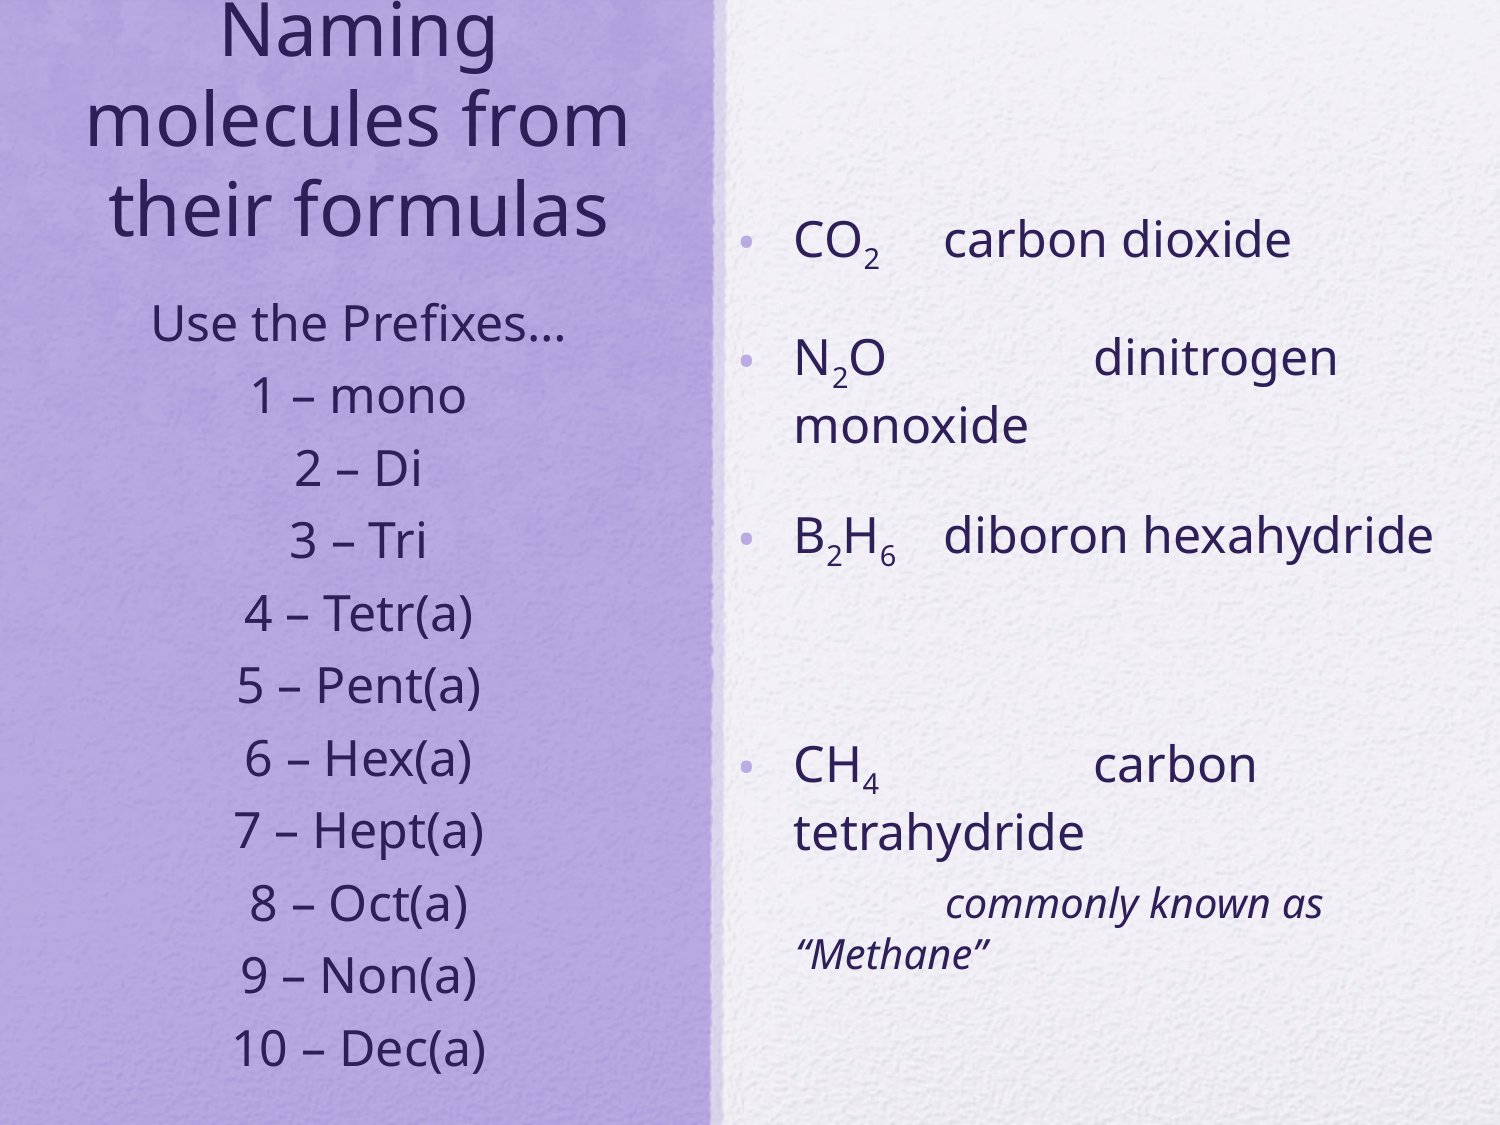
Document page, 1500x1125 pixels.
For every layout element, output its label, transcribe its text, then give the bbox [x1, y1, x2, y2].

list Use the Prefixes… 1 – mono 2 – Di 3 – Tri 4 – Tetr(a) 5 – Pent(a) 6 – Hex(a) 7 – Hept(a) 8 – Oct(a) 9 – Non(a) 10 – Dec(a) [62, 283, 656, 975]
list CO2 carbon dioxide N2O dinitrogen monoxide B2H6 diboron hexahydride CH4 carbon tetrahydride commonly known as “Methane” NH3 nitrogen trihydride commonly known as “Ammonia” [722, 199, 1500, 1123]
picture [700, 0, 1500, 1125]
title Naming molecules from their formulas [62, 6, 656, 259]
